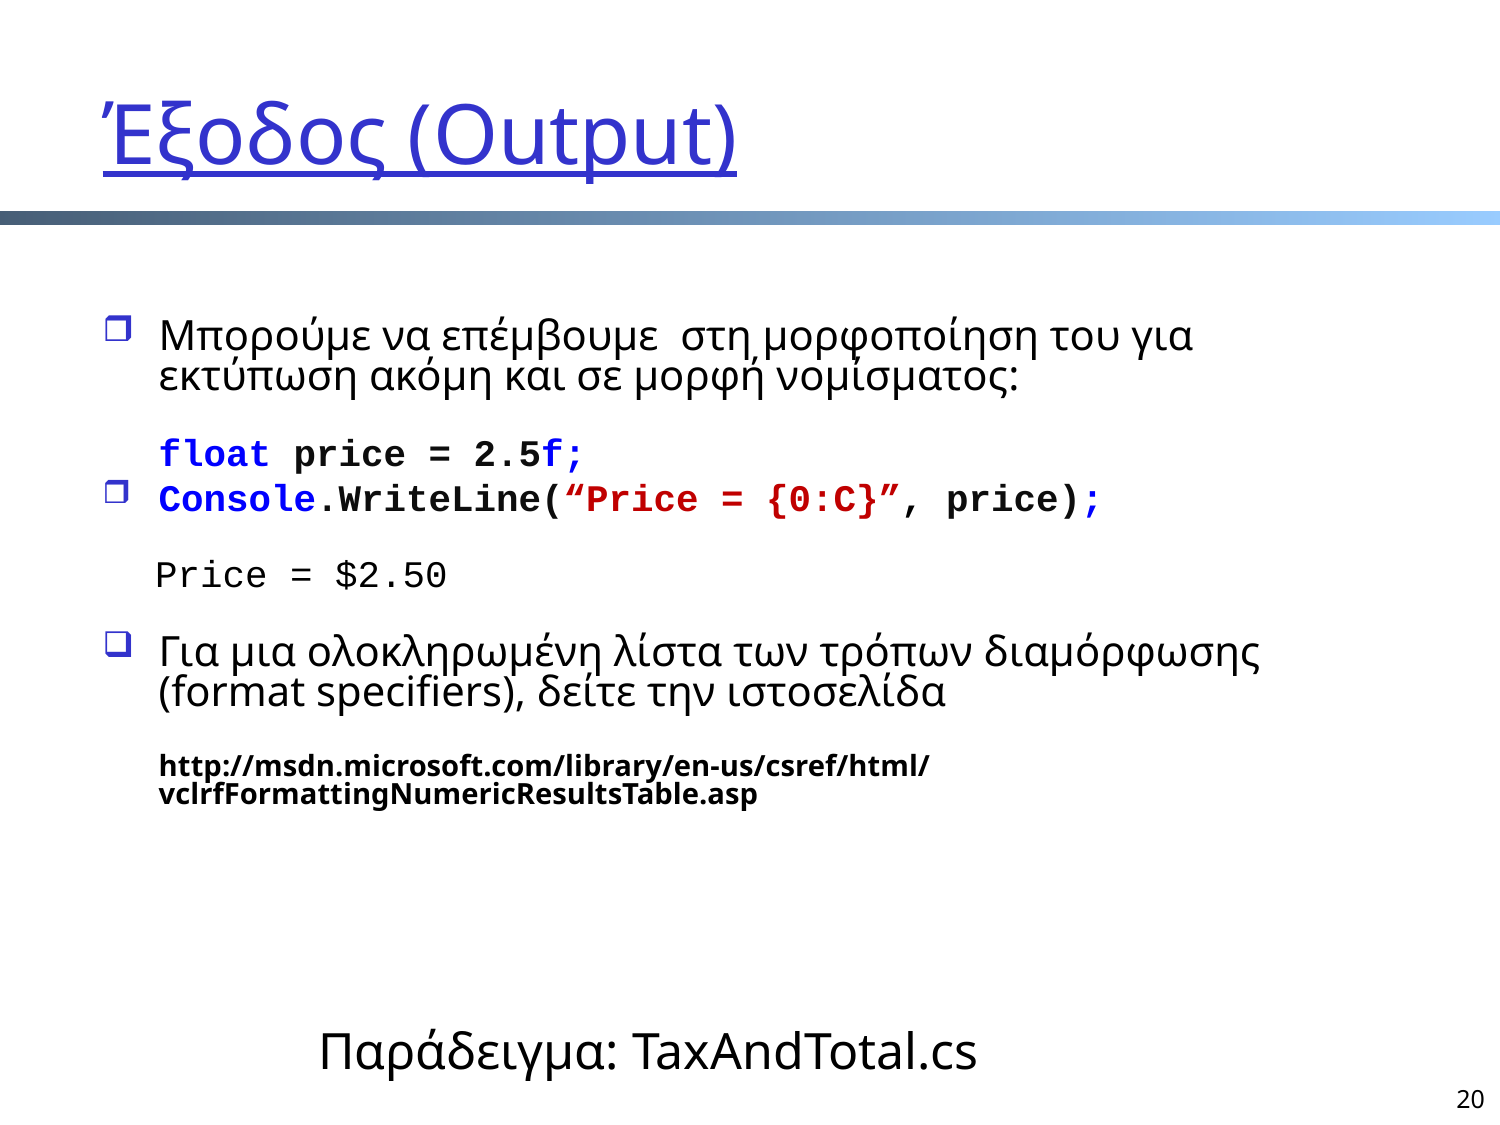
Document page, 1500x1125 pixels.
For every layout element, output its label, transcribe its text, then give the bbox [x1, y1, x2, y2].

title Έξοδος (Output) [87, 37, 1363, 225]
list Μπορούμε να επέμβουμε στη μορφοποίηση του για εκτύπωση ακόμη και σε μορφή νομίσματος: float price = 2.5f; Console.WriteLine(“Price = {0:C}”, price); Price = $2.50 Για μια ολοκληρωμένη λίστα των τρόπων διαμόρφωσης (format specifiers), δείτε την ιστοσελίδα http://msdn.microsoft.com/library/en-us/csref/html/vclrfFormattingNumericResultsTable.asp [87, 262, 1363, 1025]
text_box Παράδειγμα: TaxAndTotal.cs [303, 1012, 995, 1088]
slide_number 20 [1150, 1049, 1500, 1125]
